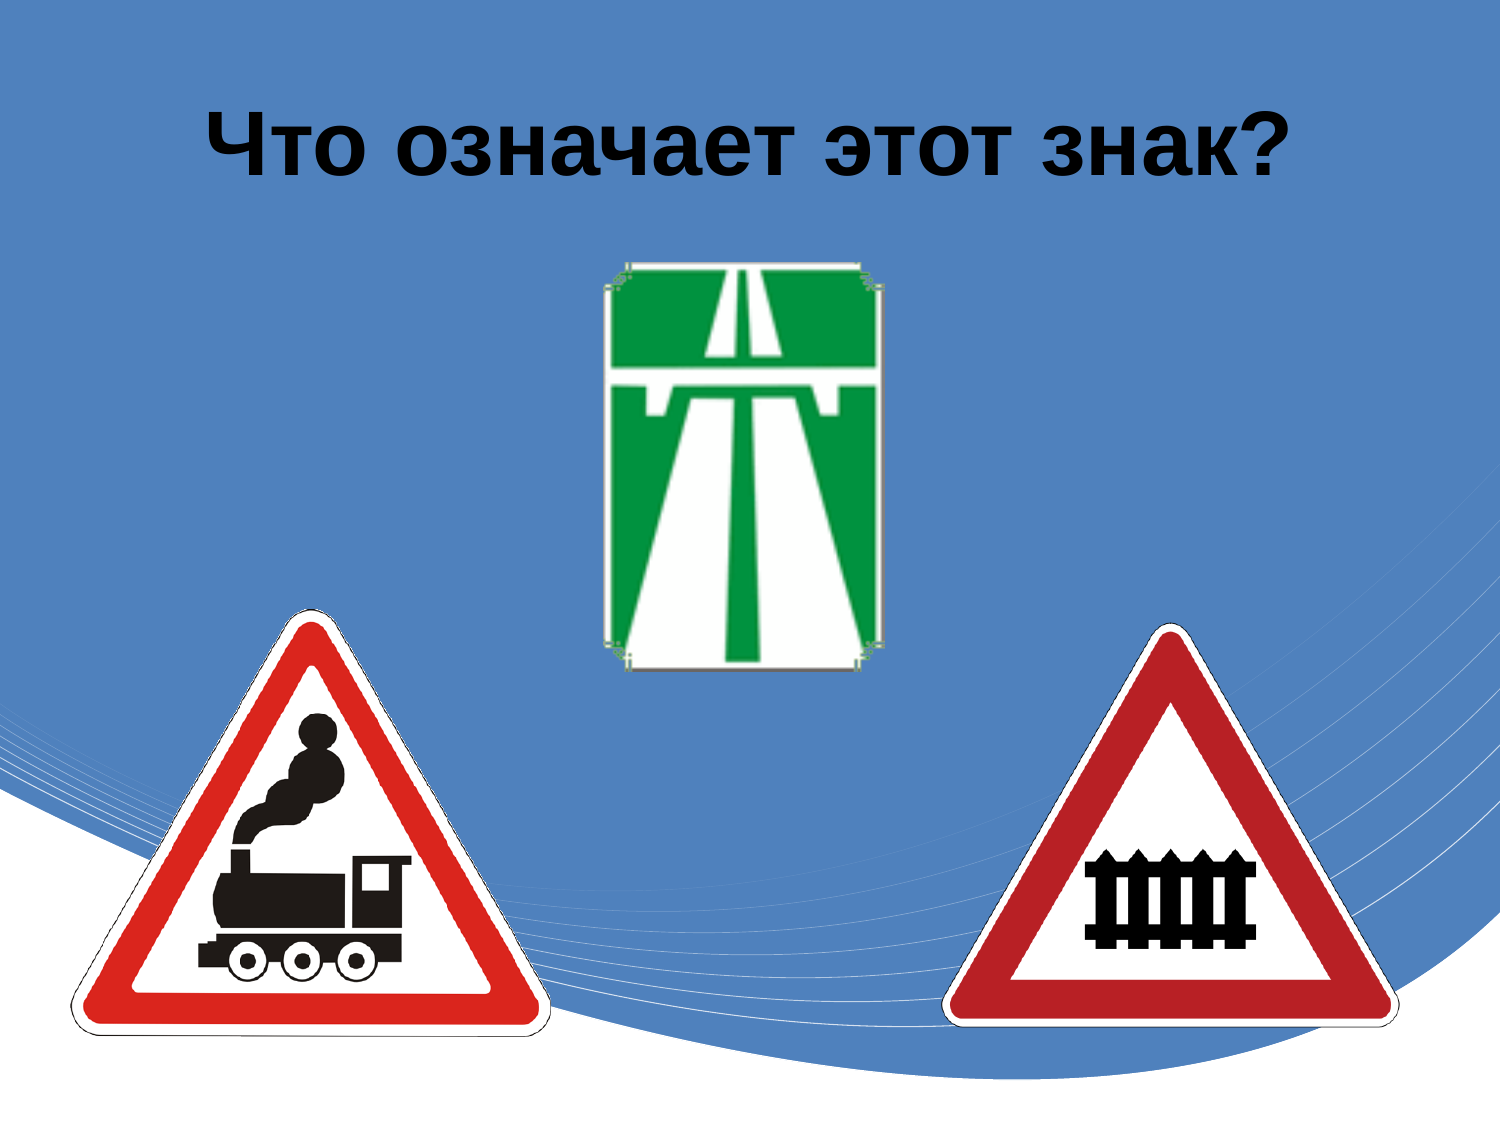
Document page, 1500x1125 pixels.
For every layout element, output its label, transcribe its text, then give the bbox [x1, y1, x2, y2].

picture [937, 599, 1406, 1068]
picture [70, 609, 551, 1037]
picture [603, 262, 885, 672]
title Что означает этот знак? [75, 45, 1425, 233]
